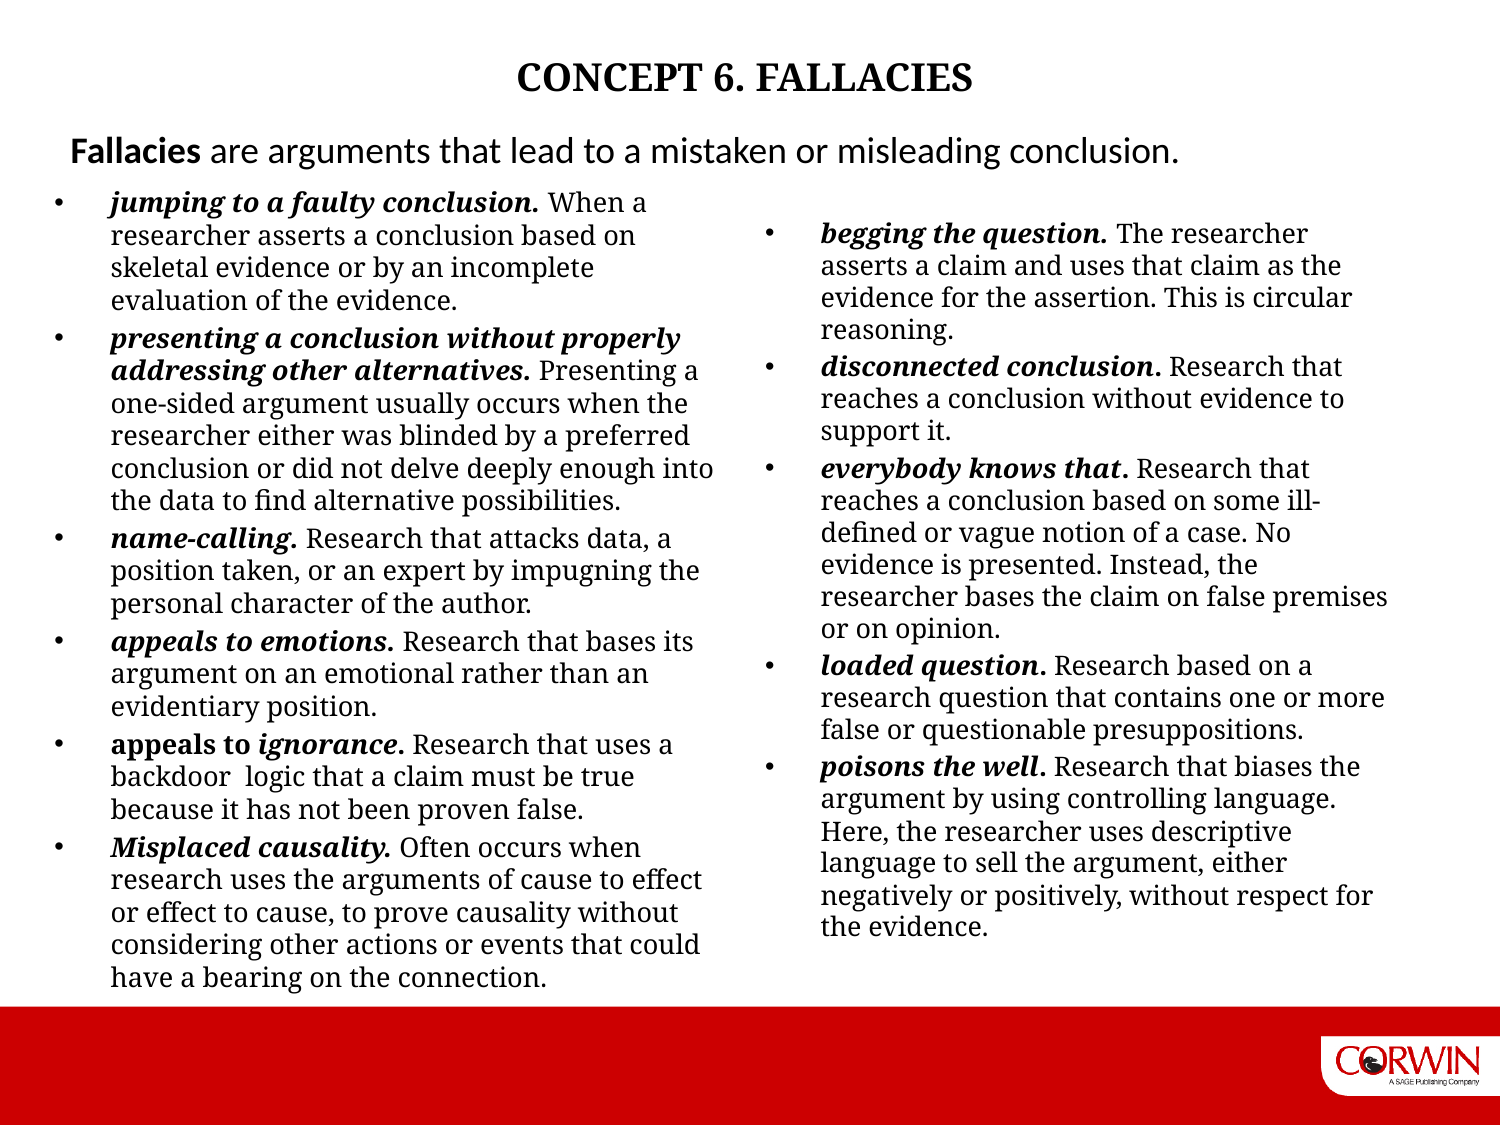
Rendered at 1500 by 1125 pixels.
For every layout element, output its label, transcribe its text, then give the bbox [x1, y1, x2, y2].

picture [0, 0, 1500, 1125]
list begging the question. The researcher asserts a claim and uses that claim as the evidence for the assertion. This is circular reasoning. disconnected conclusion. Research that reaches a conclusion without evidence to support it. everybody knows that. Research that reaches a conclusion based on some ill-defined or vague notion of a case. No evidence is presented. Instead, the researcher bases the claim on false premises or on opinion. loaded question. Research based on a research question that contains one or more false or questionable presuppositions. poisons the well. Research that biases the argument by using controlling language. Here, the researcher uses descriptive language to sell the argument, either negatively or positively, without respect for the evidence. [750, 209, 1413, 952]
title CONCEPT 6. FALLACIES [75, 45, 1425, 107]
text_box Fallacies are arguments that lead to a mistaken or misleading conclusion. [55, 118, 1378, 178]
list jumping to a faulty conclusion. When a researcher asserts a conclusion based on skeletal evidence or by an incomplete evaluation of the evidence. presenting a conclusion without properly addressing other alternatives. Presenting a one-sided argument usually occurs when the researcher either was blinded by a preferred conclusion or did not delve deeply enough into the data to find alternative possibilities. name-calling. Research that attacks data, a position taken, or an expert by impugning the personal character of the author. appeals to emotions. Research that bases its argument on an emotional rather than an evidentiary position. appeals to ignorance. Research that uses a backdoor logic that a claim must be true because it has not been proven false. Misplaced causality. Often occurs when research uses the arguments of cause to effect or effect to cause, to prove causality without considering other actions or events that could have a bearing on the connection. [39, 178, 738, 984]
